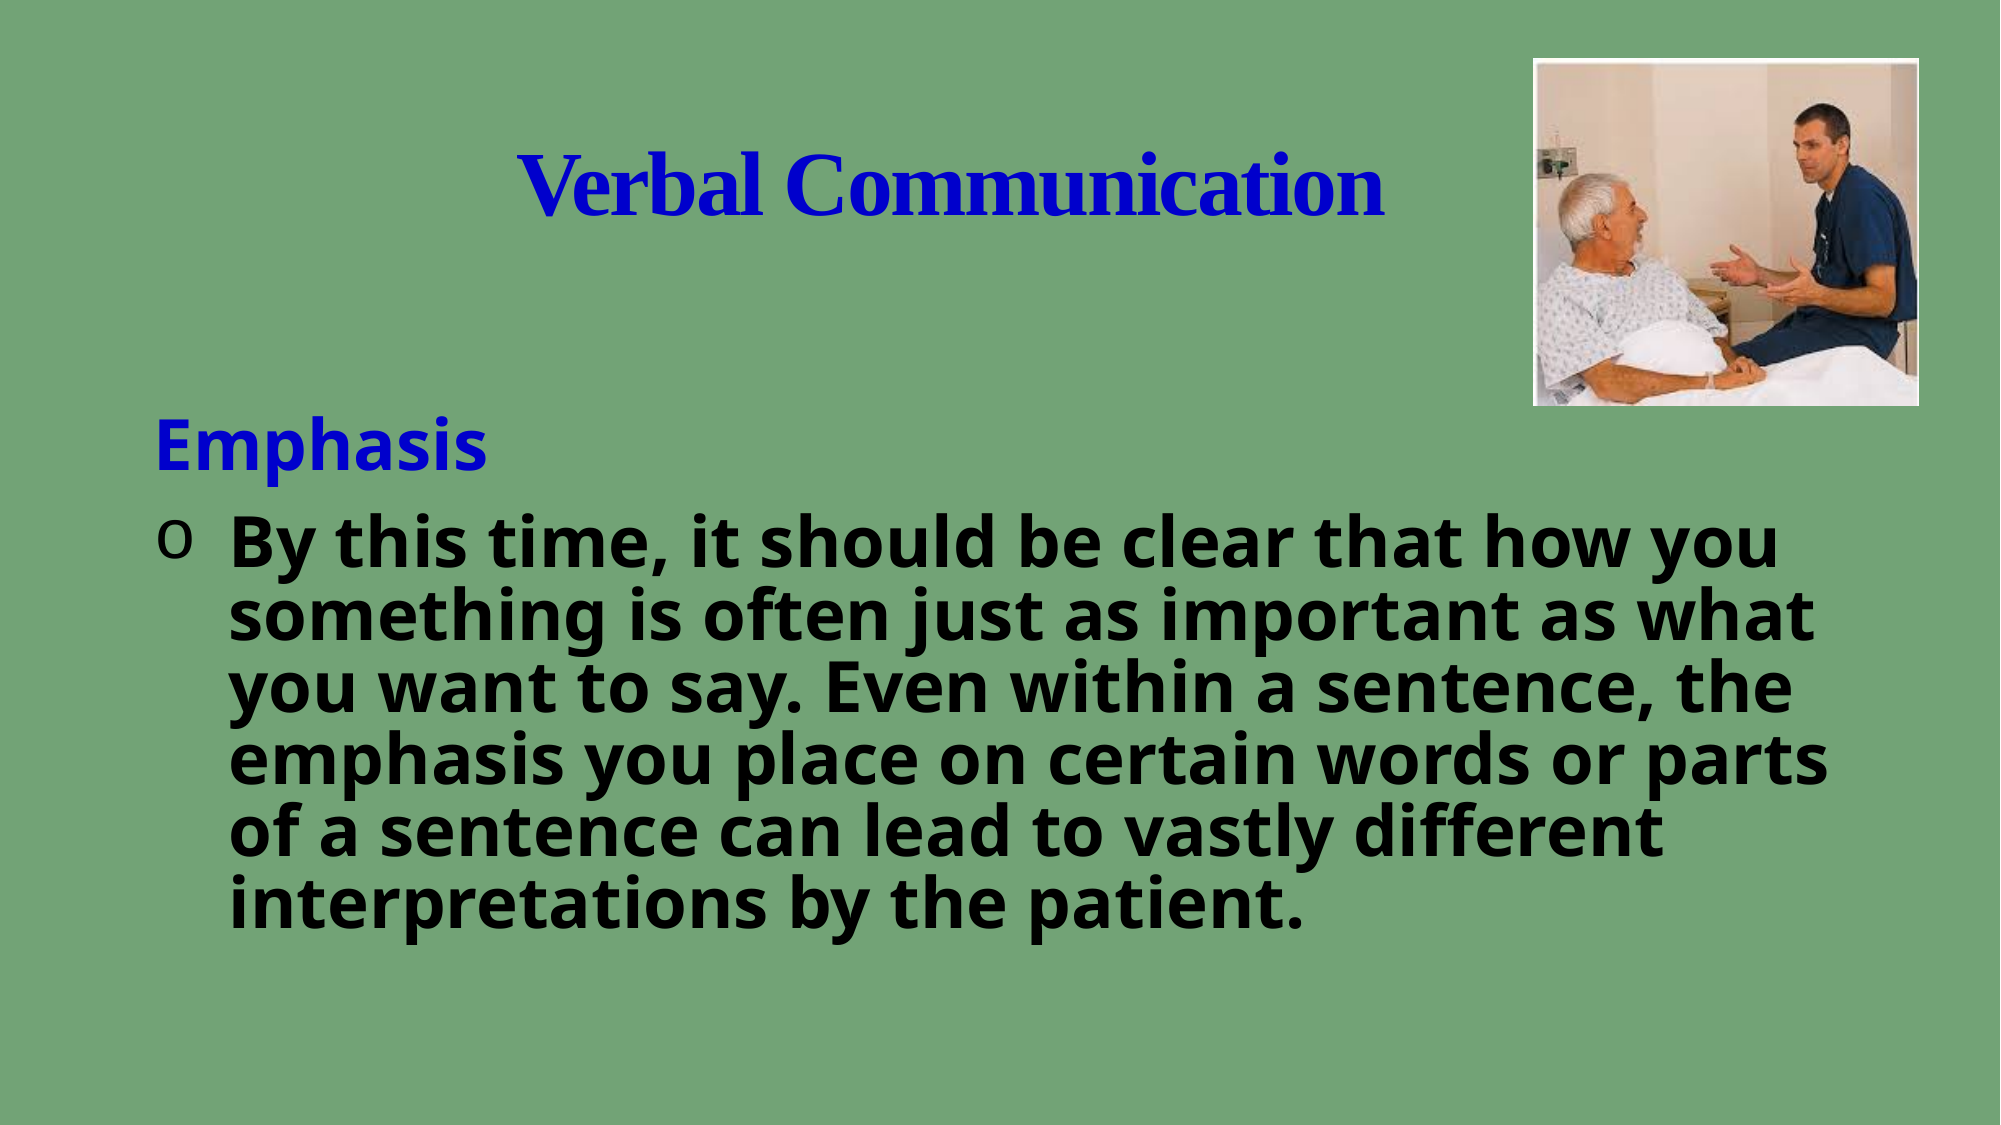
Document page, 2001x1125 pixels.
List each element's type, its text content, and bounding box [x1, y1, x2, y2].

subtitle Emphasis By this time, it should be clear that how you something is often just as important as what you want to say. Even within a sentence, the emphasis you place on certain words or parts of a sentence can lead to vastly different interpretations by the patient. [138, 405, 1879, 981]
picture [1533, 58, 1919, 406]
title Verbal Communication [227, 105, 1533, 241]
